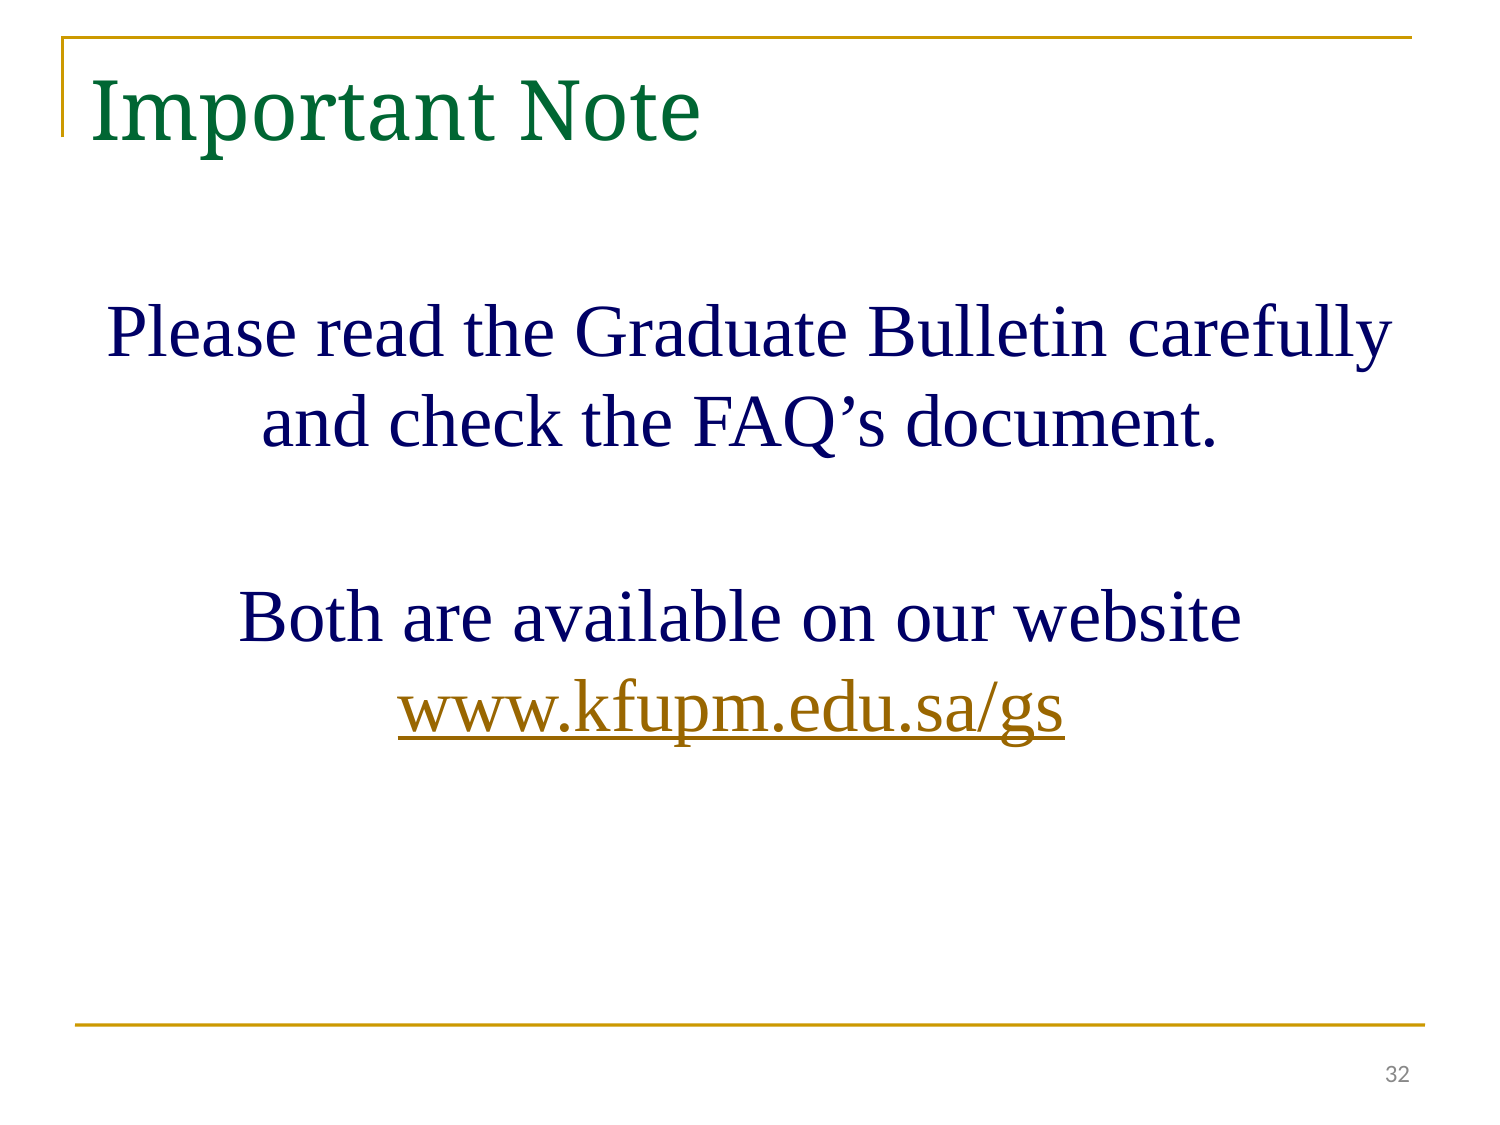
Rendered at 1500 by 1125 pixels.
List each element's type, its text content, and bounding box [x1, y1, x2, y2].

text_box Please read the Graduate Bulletin carefully and check the FAQ’s document. Both are available on our website www.kfupm.edu.sa/gs [88, 273, 1413, 938]
text_box 32 [1074, 1042, 1425, 1103]
text_box Important Note [74, 49, 1500, 188]
